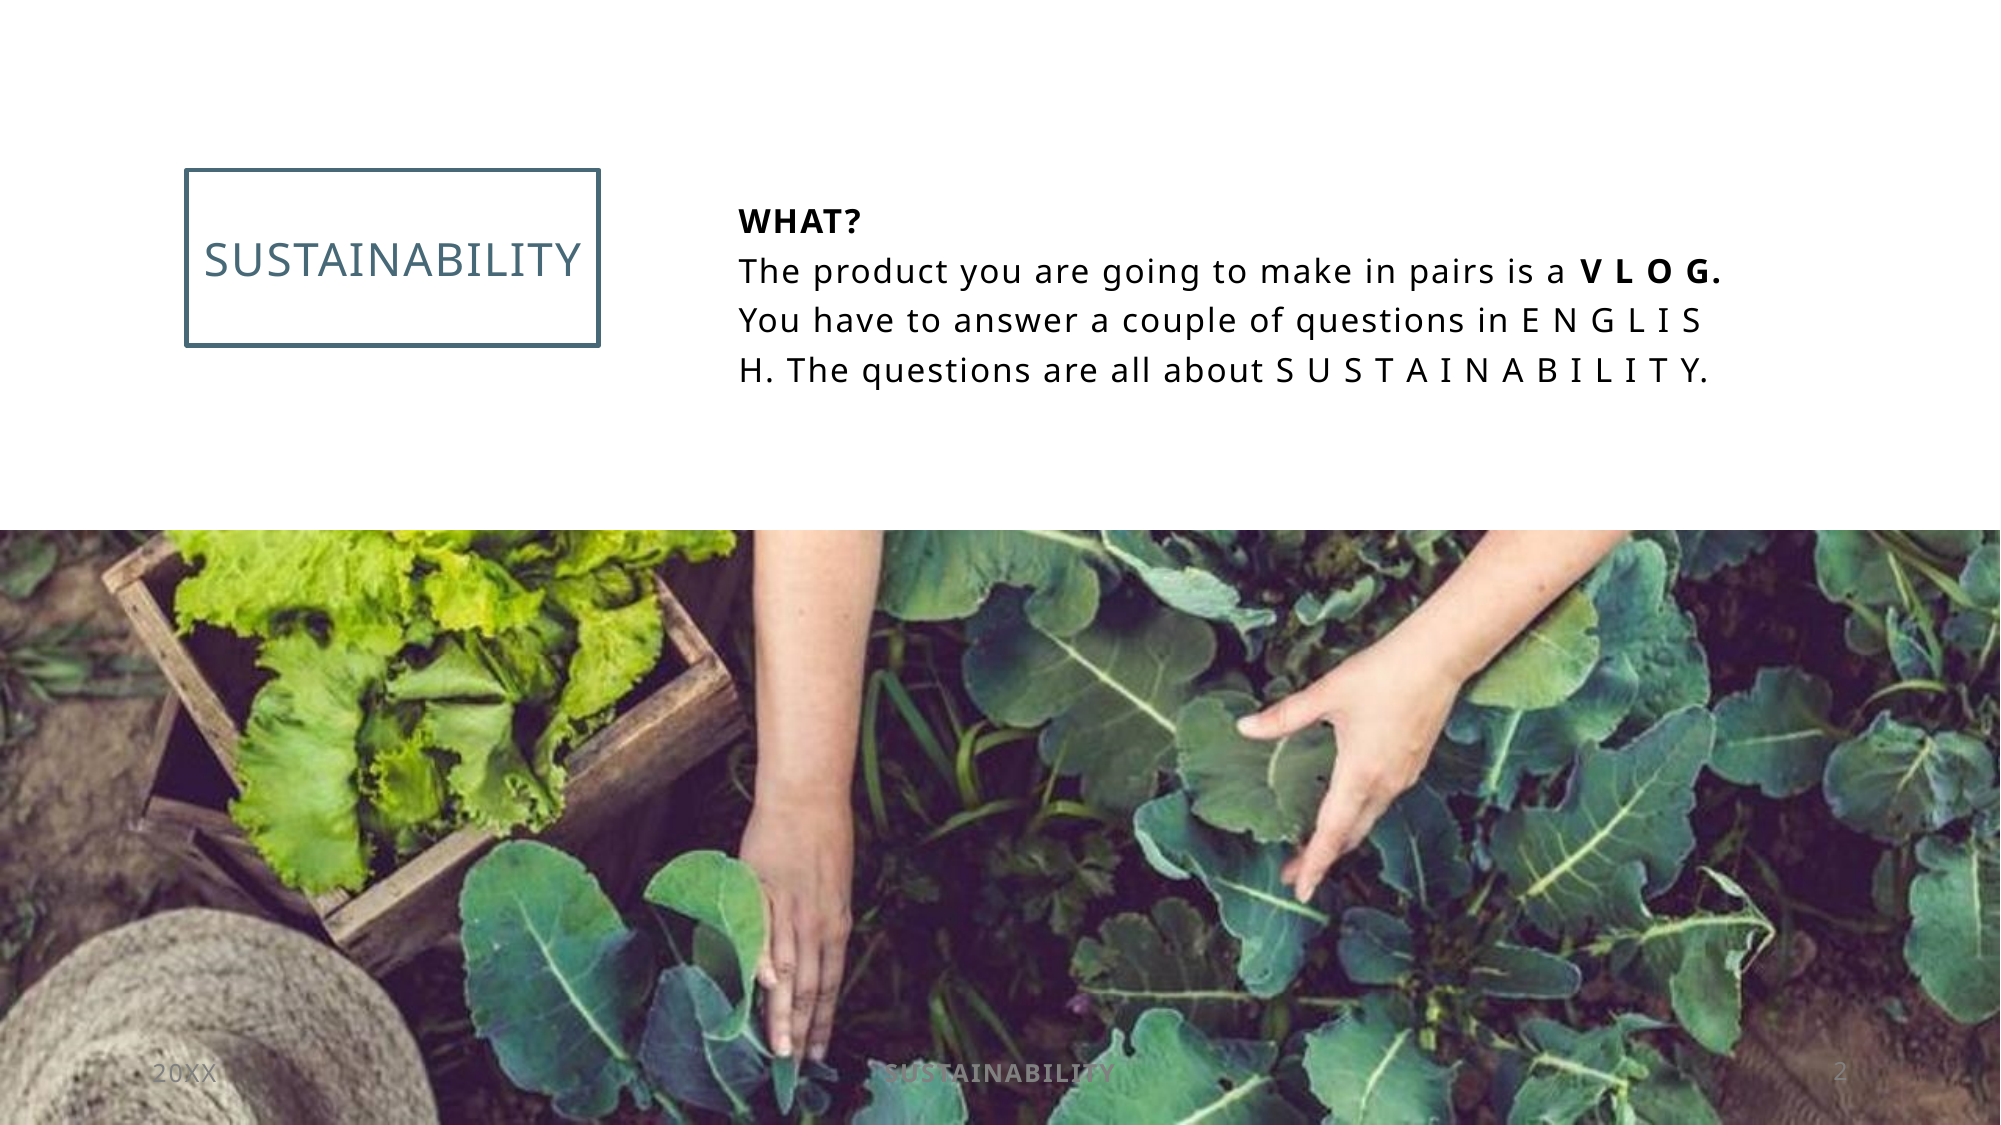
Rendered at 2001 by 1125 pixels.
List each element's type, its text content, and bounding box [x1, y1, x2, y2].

title SUSTAINABILITY [184, 168, 601, 348]
list WHAT? The product you are going to make in pairs is a V L O G. You have to answer a couple of questions in E N G L I S H. The questions are all about S U S T A I N A B I L I T Y. [723, 132, 1764, 483]
picture [0, 530, 2000, 1125]
